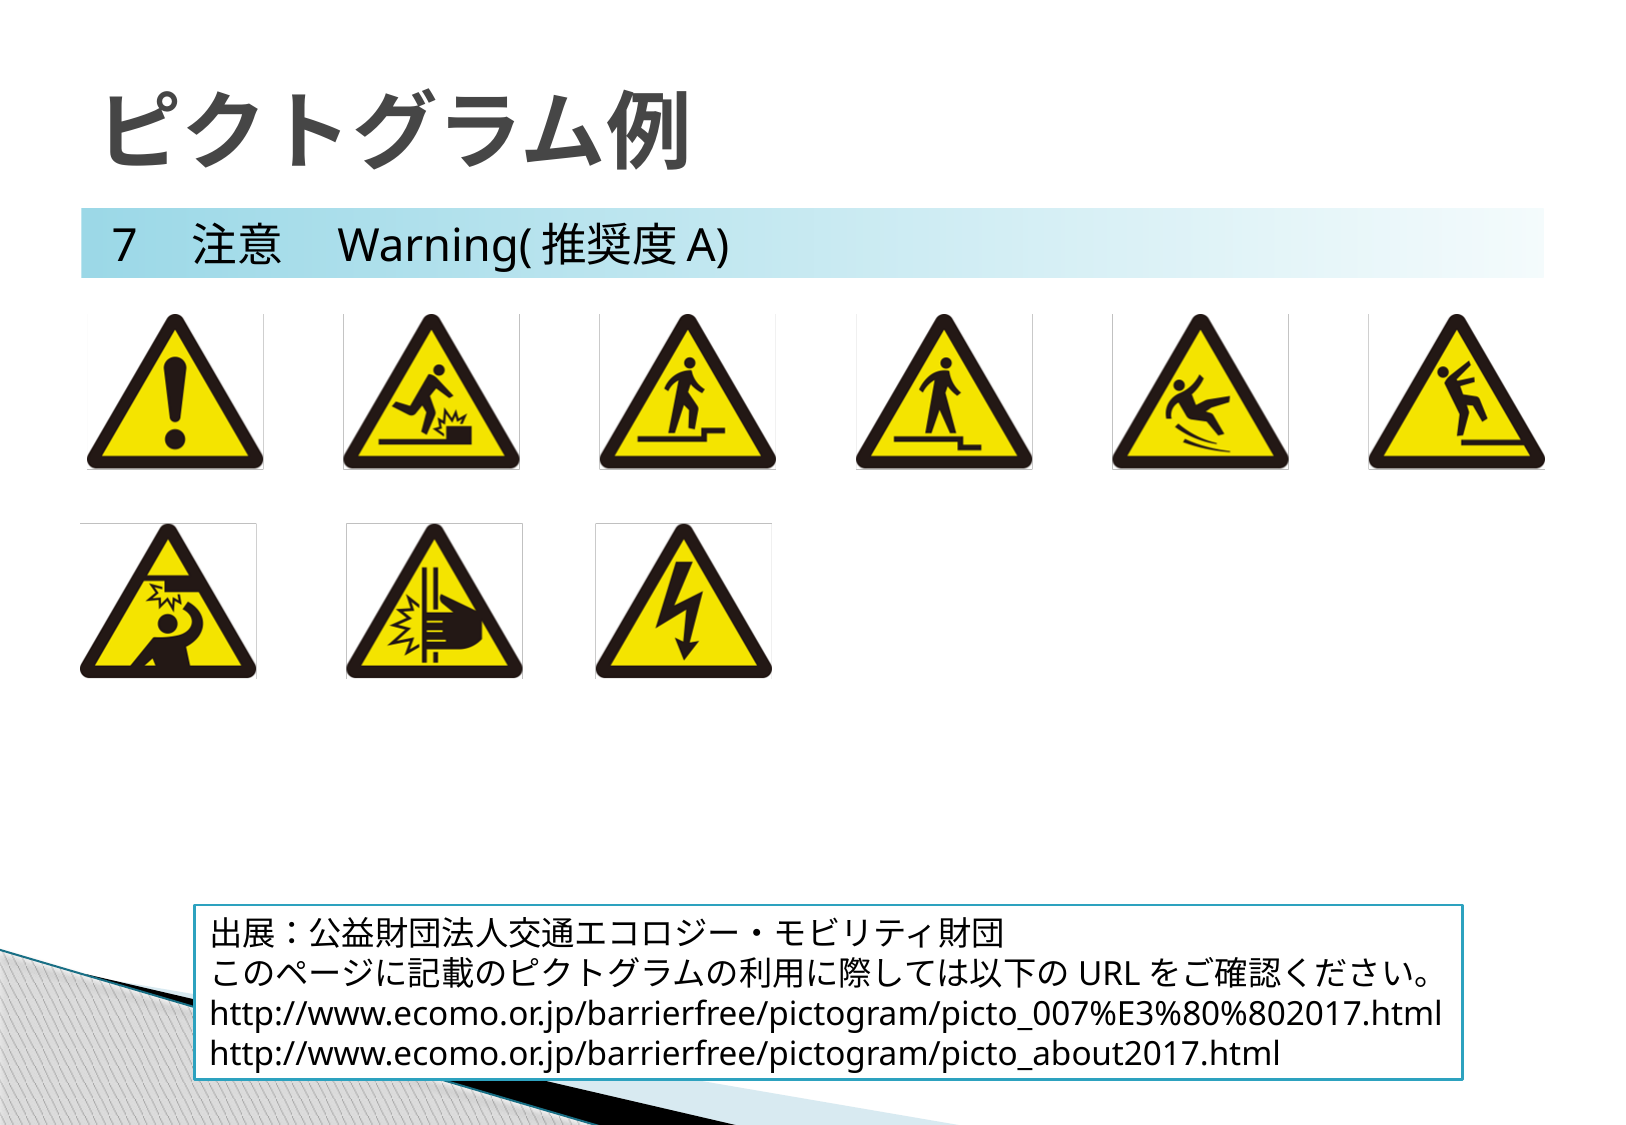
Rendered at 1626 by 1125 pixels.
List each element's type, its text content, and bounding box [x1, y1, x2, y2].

picture [80, 314, 1545, 679]
title ピクトグラム例 [81, 34, 1544, 223]
list 7 注意 Warning(推奨度A) [81, 223, 1544, 278]
text_box 出展：公益財団法人交通エコロジー・モビリティ財団 このページに記載のピクトグラムの利用に際しては以下のURLをご確認ください。 http://www.ecomo.or.jp/barrierfree/pictogram/picto_007%E3%80%802017.html http://www.ecomo.or.jp/barrierfree/pictogram/picto_about2017.html [194, 905, 1463, 1080]
